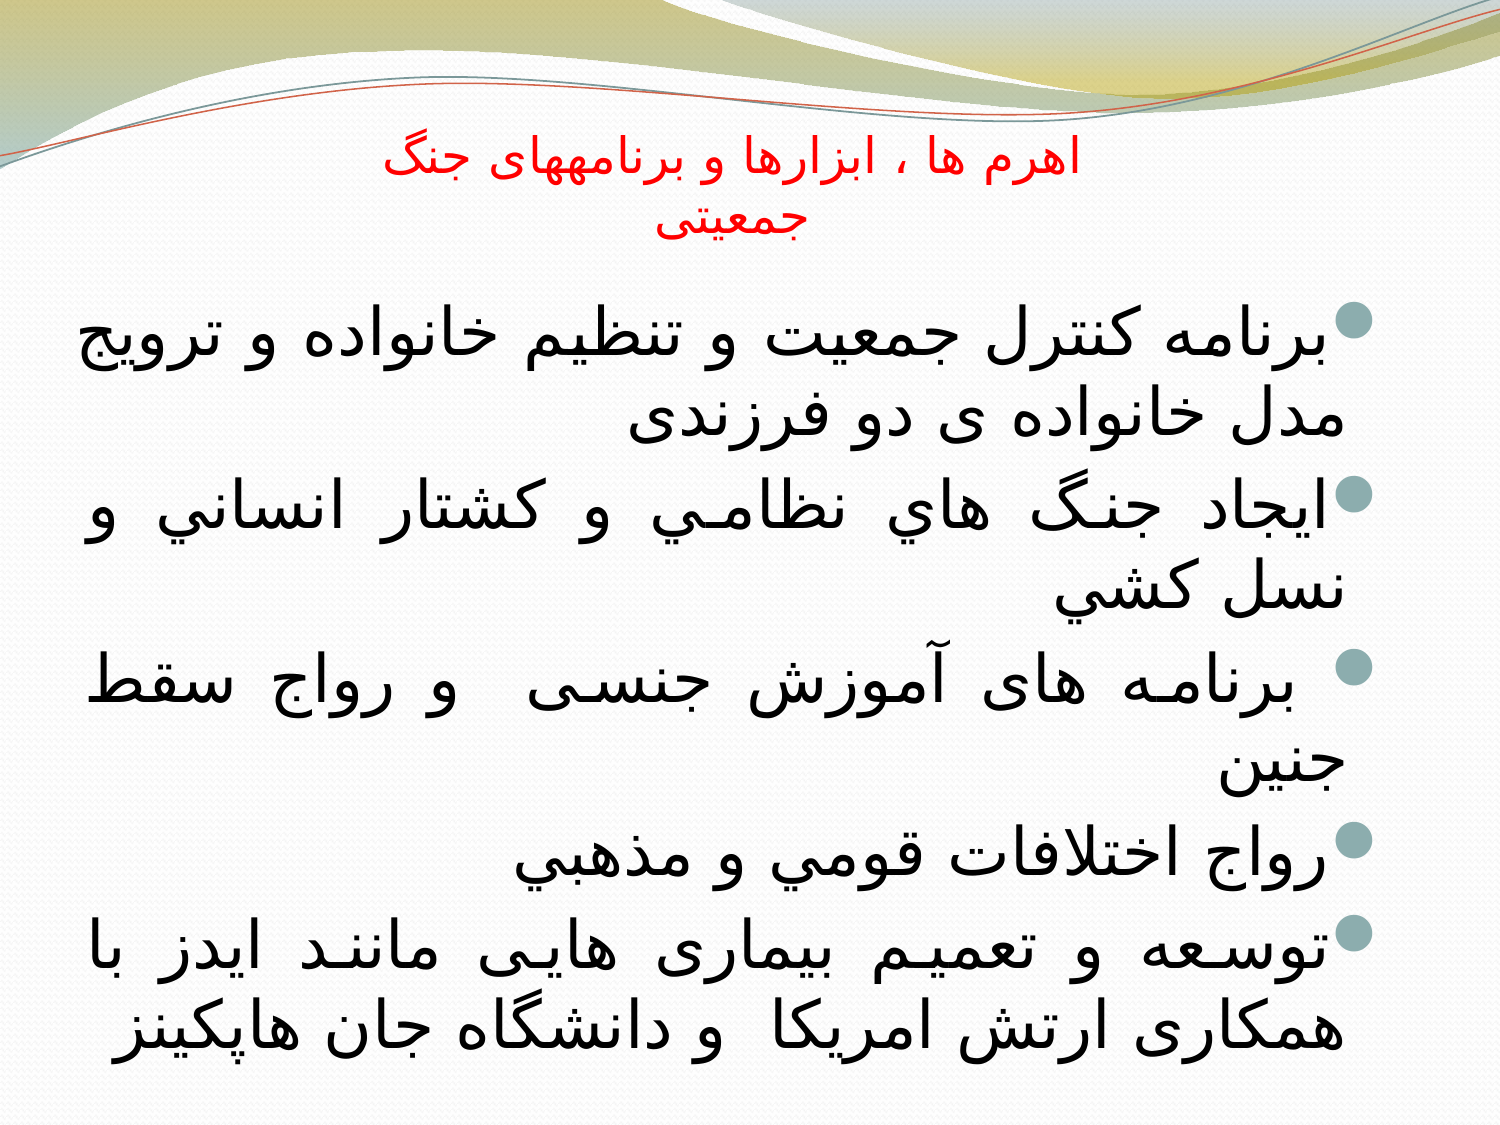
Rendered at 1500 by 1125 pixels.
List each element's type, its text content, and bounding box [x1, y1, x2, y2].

list برنامه کنترل جمعیت و تنظیم خانواده و ترویج مدل خانواده ی دو فرزندی ايجاد جنگ هاي نظامي و كشتار انساني و نسل کشي برنامه های آموزش جنسی و رواج سقط جنین رواج اختلافات قومي و مذهبي توسعه و تعمیم بیماری هایی مانند ایدز با همکاری ارتش امریکا و دانشگاه جان هاپکینز [58, 281, 1409, 1019]
title اهرم ها ، ابزارها و برنامه­های جنگ جمعیتی [316, 149, 1149, 281]
